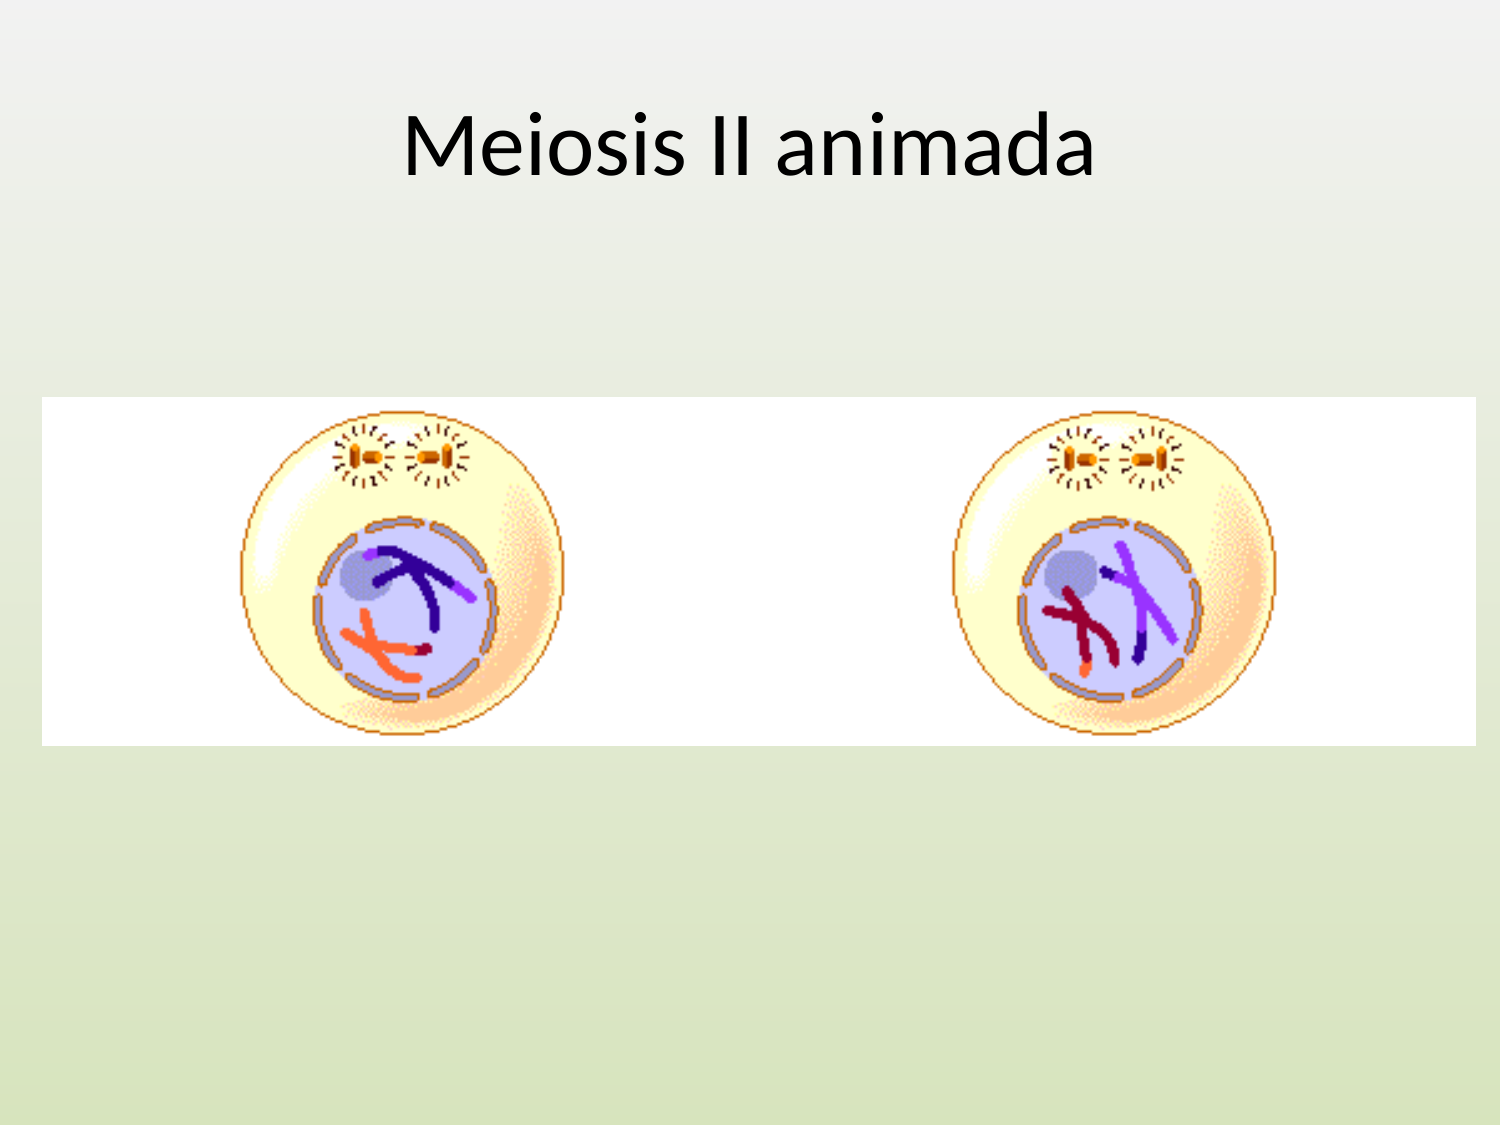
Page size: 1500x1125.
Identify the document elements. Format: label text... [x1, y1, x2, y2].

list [41, 396, 1478, 747]
title Meiosis II animada [75, 45, 1425, 233]
